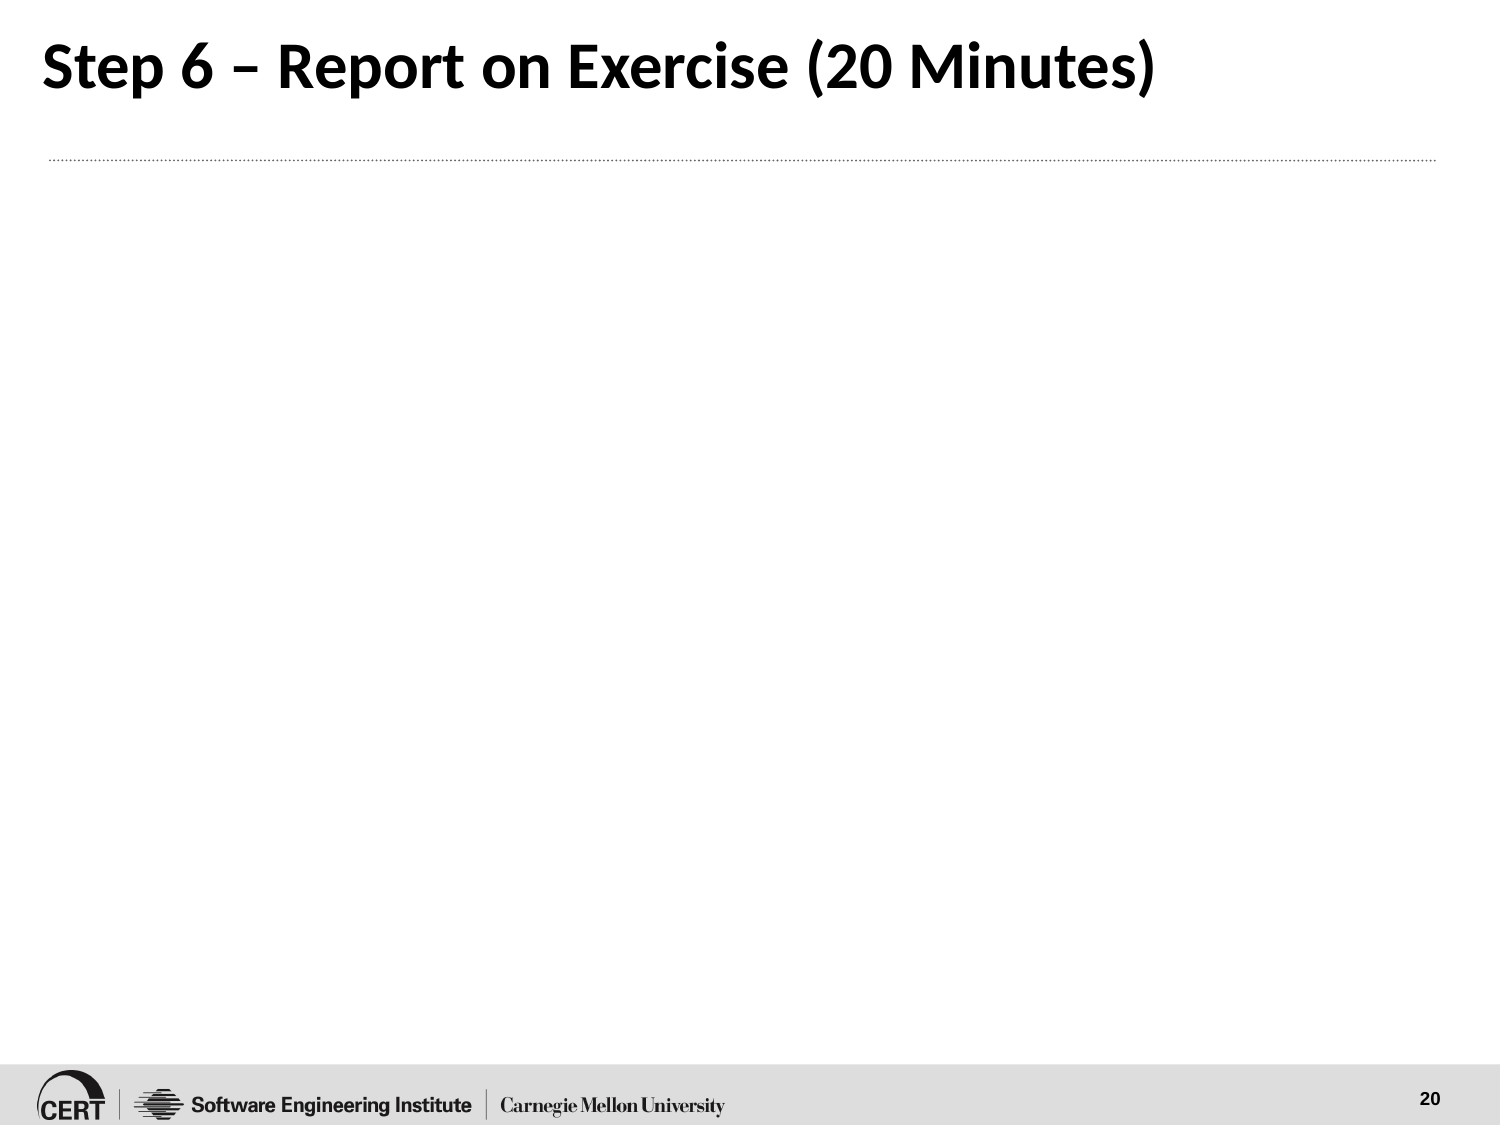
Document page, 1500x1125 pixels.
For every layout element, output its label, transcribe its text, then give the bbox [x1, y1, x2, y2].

title Step 6 – Report on Exercise (20 Minutes) [42, 37, 1434, 155]
picture [37, 1069, 725, 1122]
